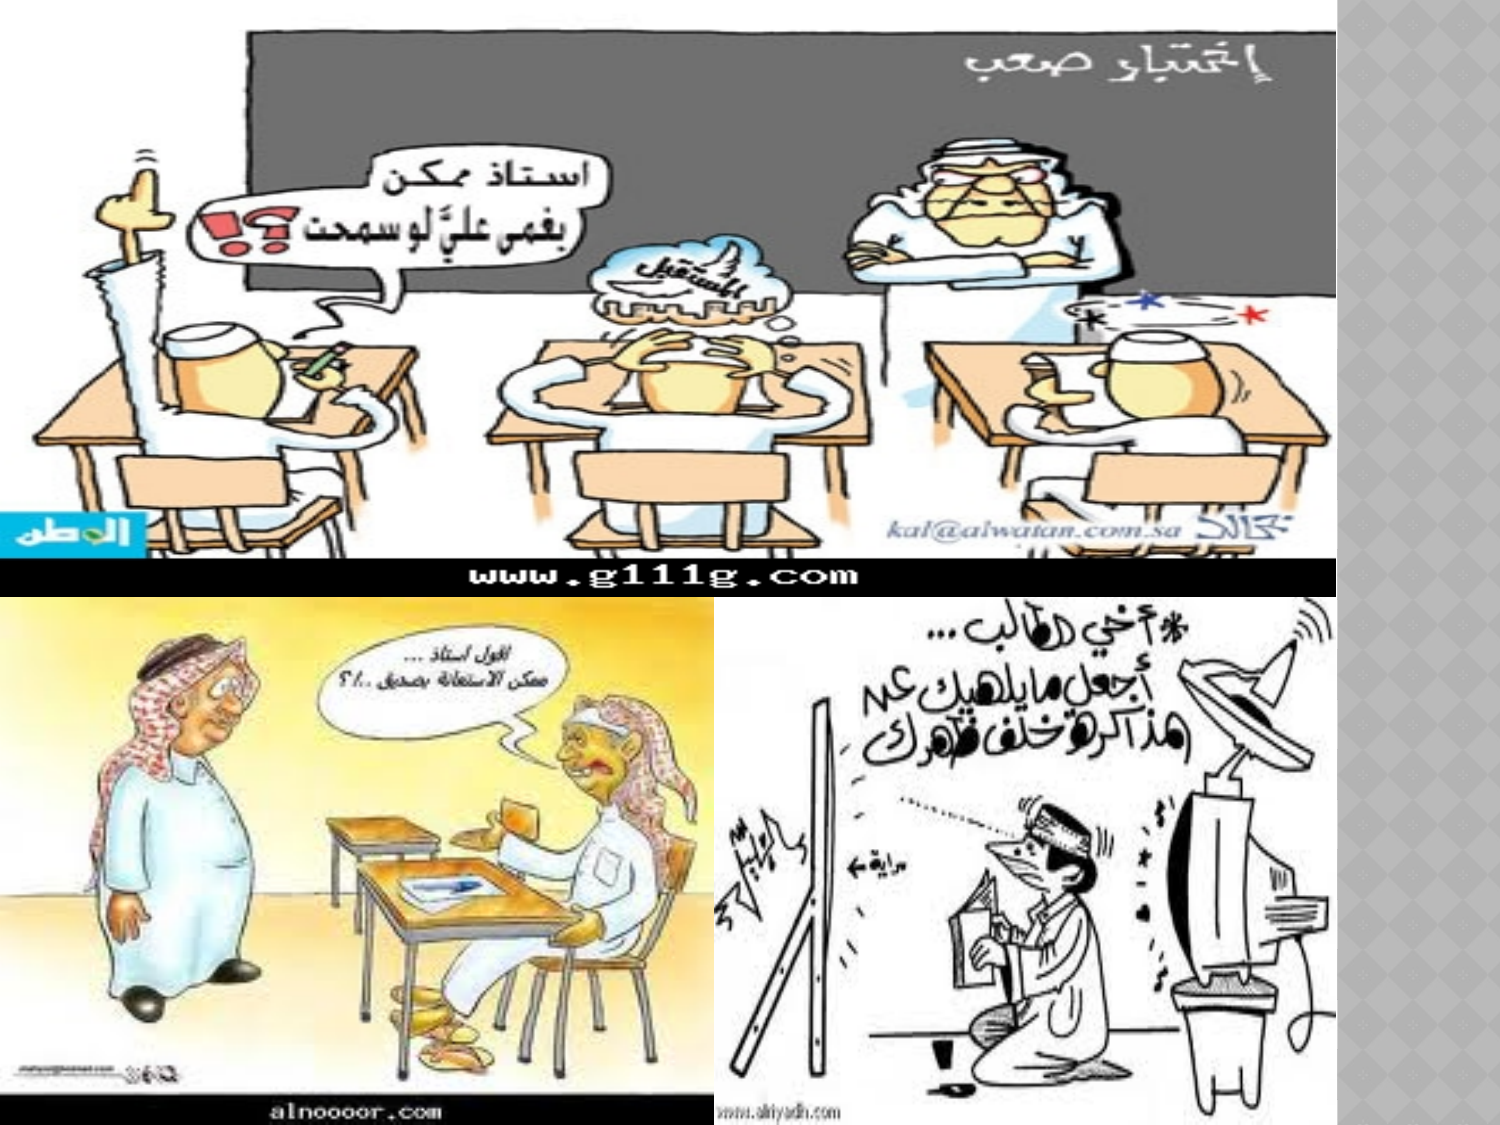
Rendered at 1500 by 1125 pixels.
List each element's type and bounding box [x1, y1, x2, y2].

list [0, 0, 1337, 596]
picture [0, 597, 1337, 1125]
